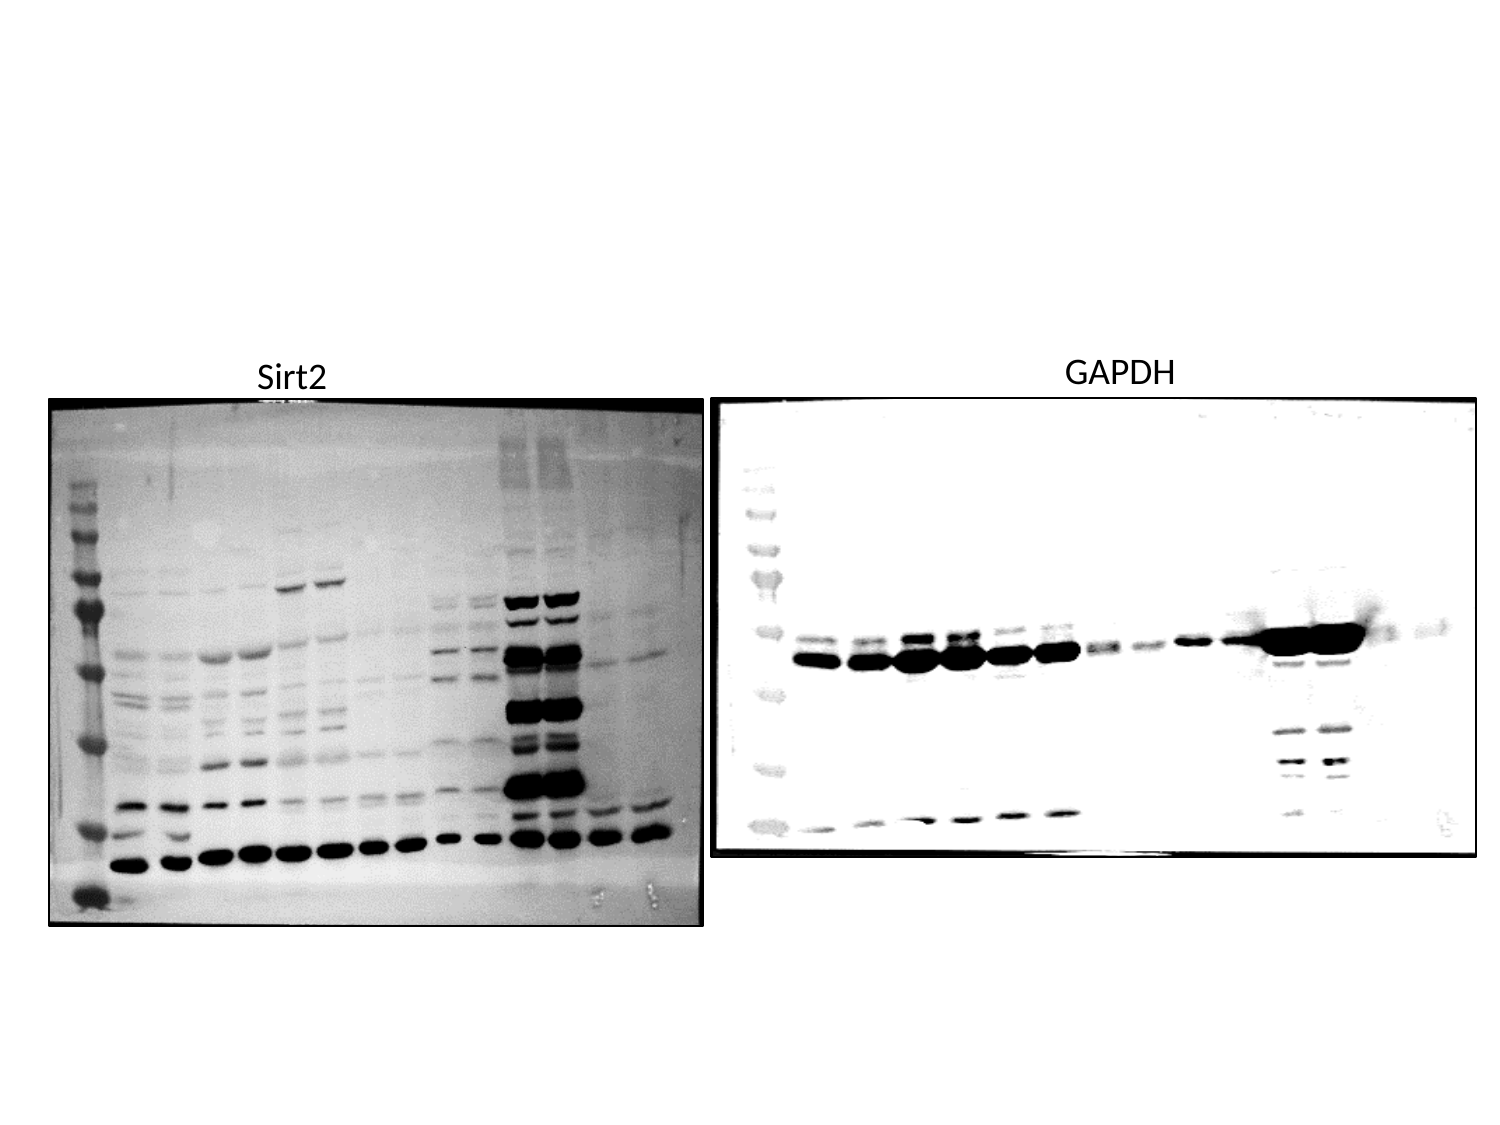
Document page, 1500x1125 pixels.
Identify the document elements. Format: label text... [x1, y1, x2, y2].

picture [49, 399, 703, 926]
picture [712, 398, 1476, 857]
text_box Sirt2 [242, 345, 405, 398]
text_box GAPDH [1049, 339, 1213, 396]
